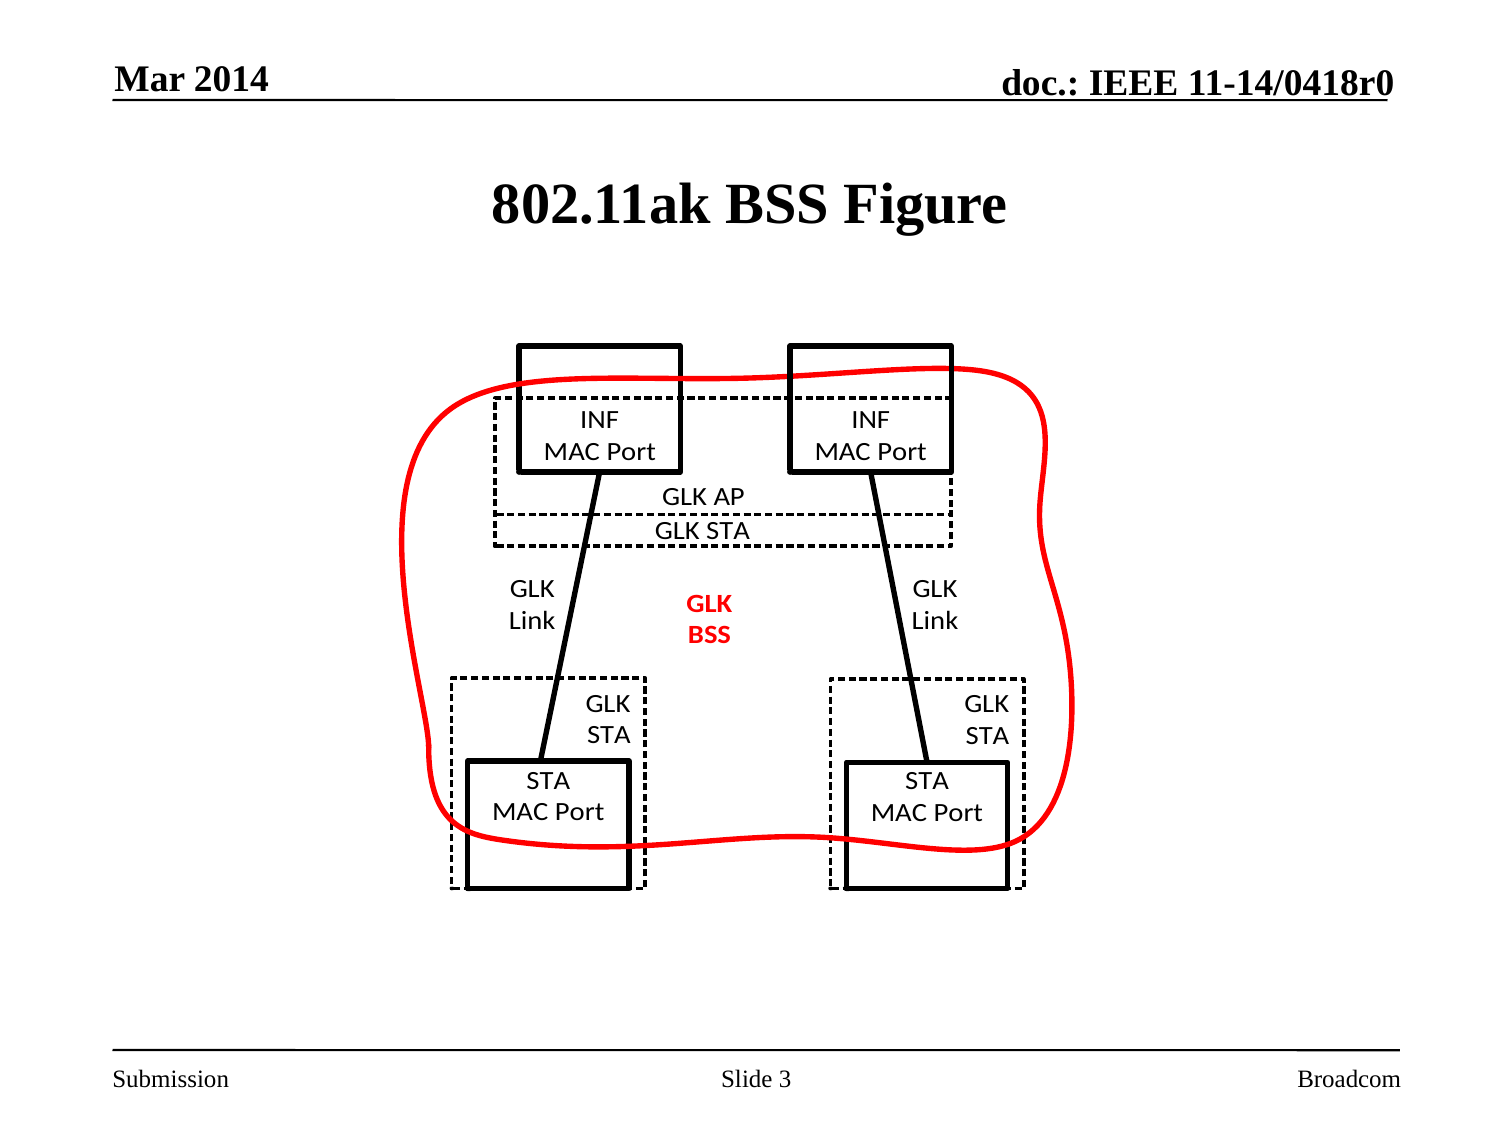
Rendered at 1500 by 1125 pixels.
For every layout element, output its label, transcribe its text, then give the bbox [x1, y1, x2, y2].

slide_number Slide 3 [712, 1061, 800, 1123]
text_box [333, 288, 1126, 930]
title 802.11ak BSS Figure [112, 112, 1388, 288]
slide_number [114, 54, 423, 100]
footer Broadcom [878, 1061, 1402, 1093]
